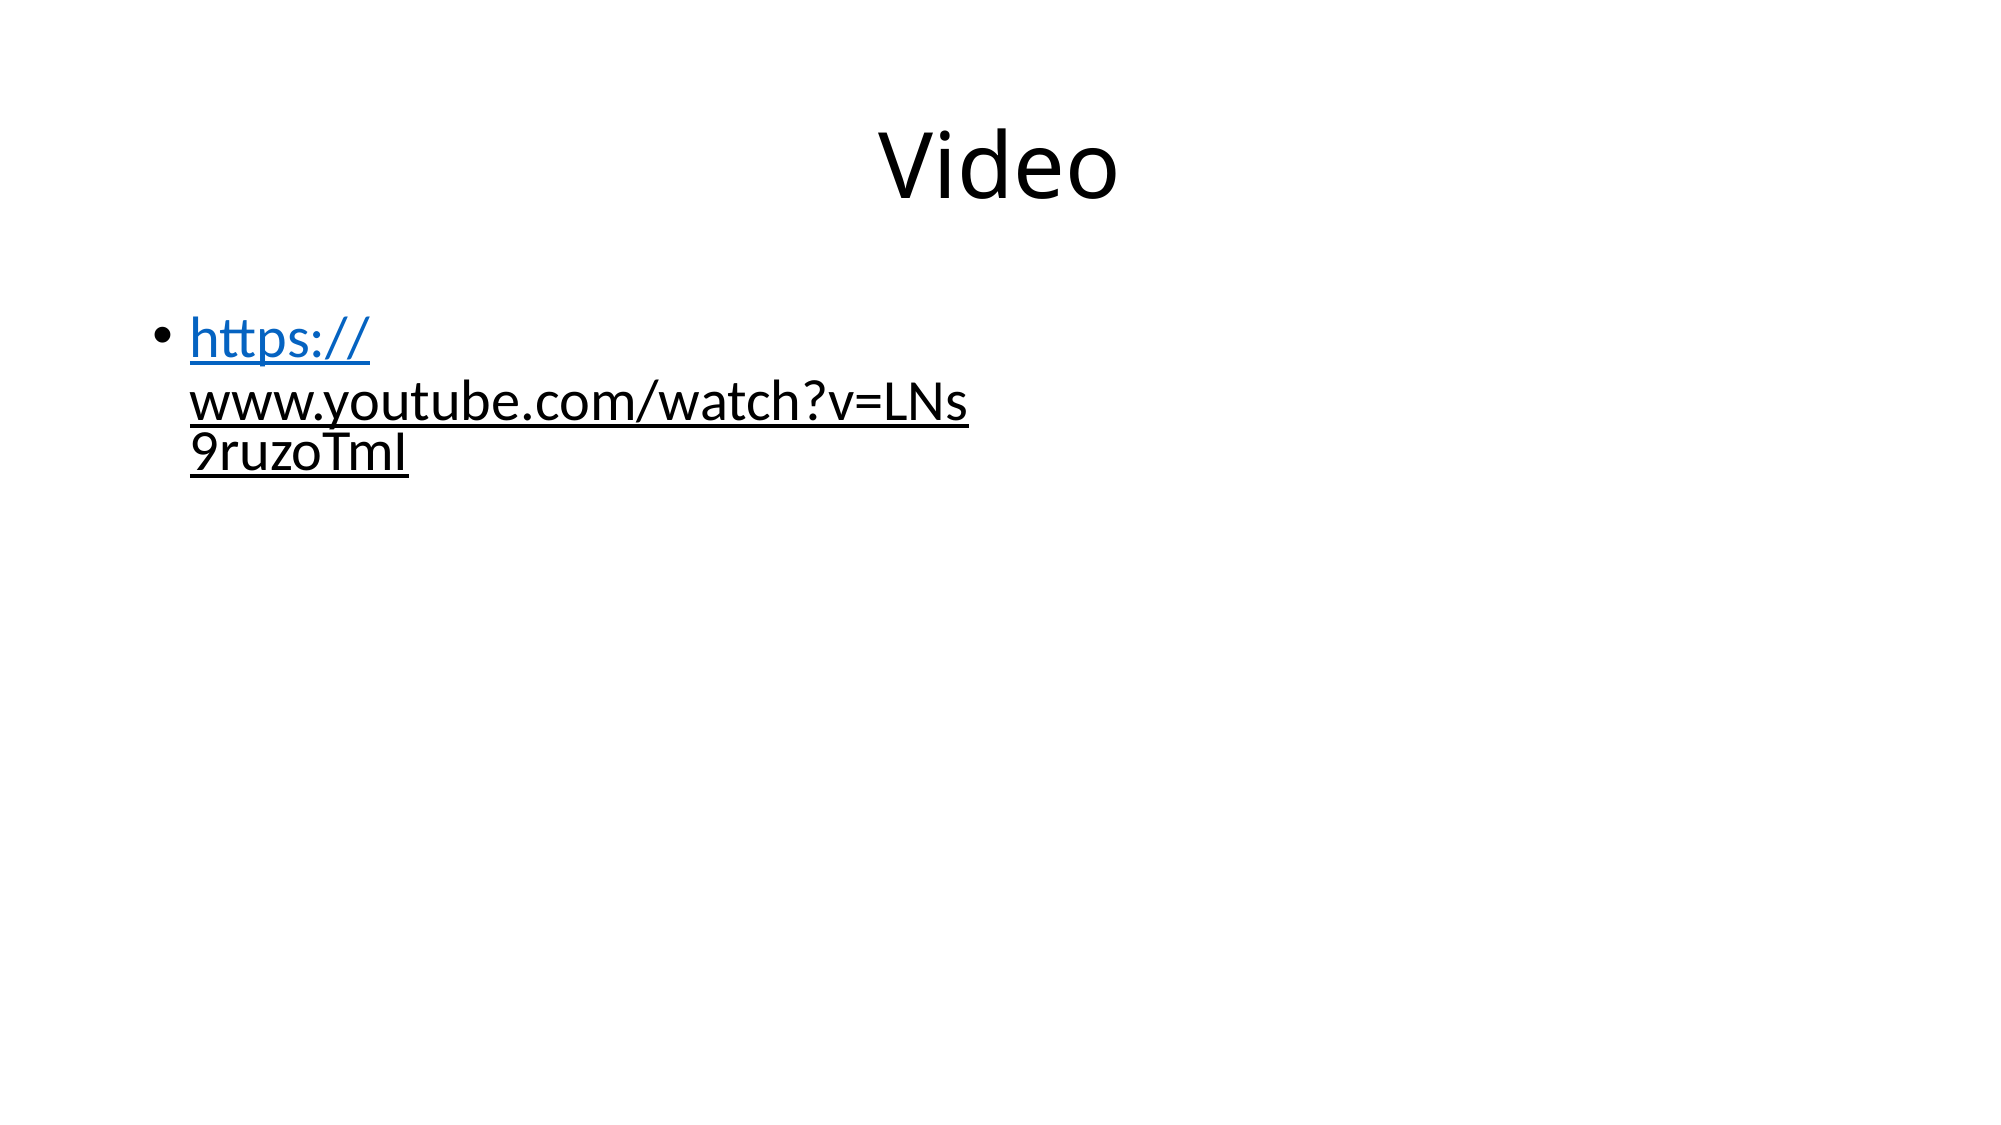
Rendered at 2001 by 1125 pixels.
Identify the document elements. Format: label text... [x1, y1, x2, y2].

list https://www.youtube.com/watch?v=LNs9ruzoTmI [137, 299, 988, 1014]
title Video [137, 59, 1863, 278]
